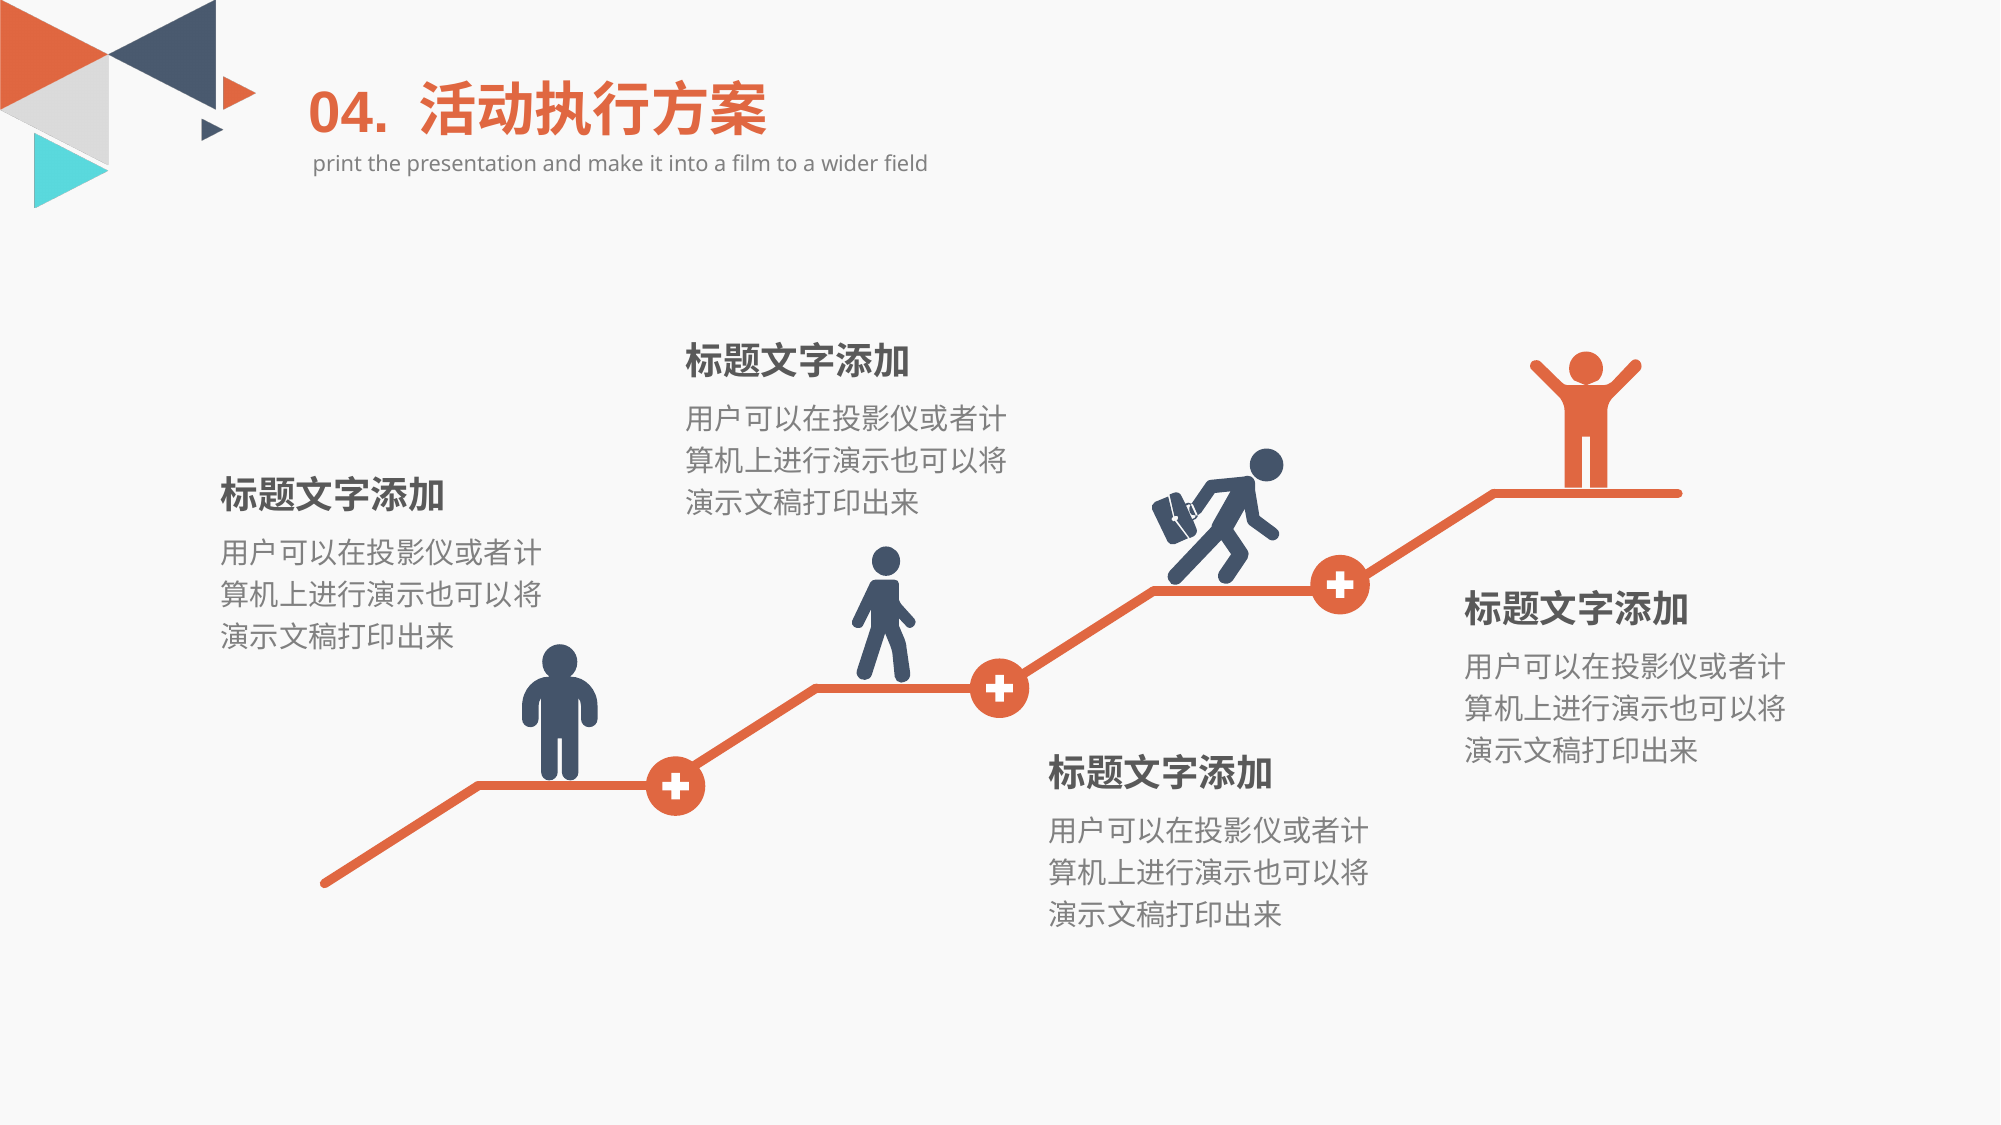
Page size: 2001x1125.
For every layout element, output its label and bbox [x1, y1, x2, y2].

text_box [1529, 350, 1643, 489]
text_box [324, 493, 1678, 884]
text_box [1197, 447, 1285, 493]
text_box [292, 64, 1022, 182]
text_box [1450, 568, 1818, 777]
text_box [670, 320, 1039, 529]
text_box [205, 454, 574, 663]
picture [1, 0, 256, 232]
text_box [1033, 732, 1402, 941]
